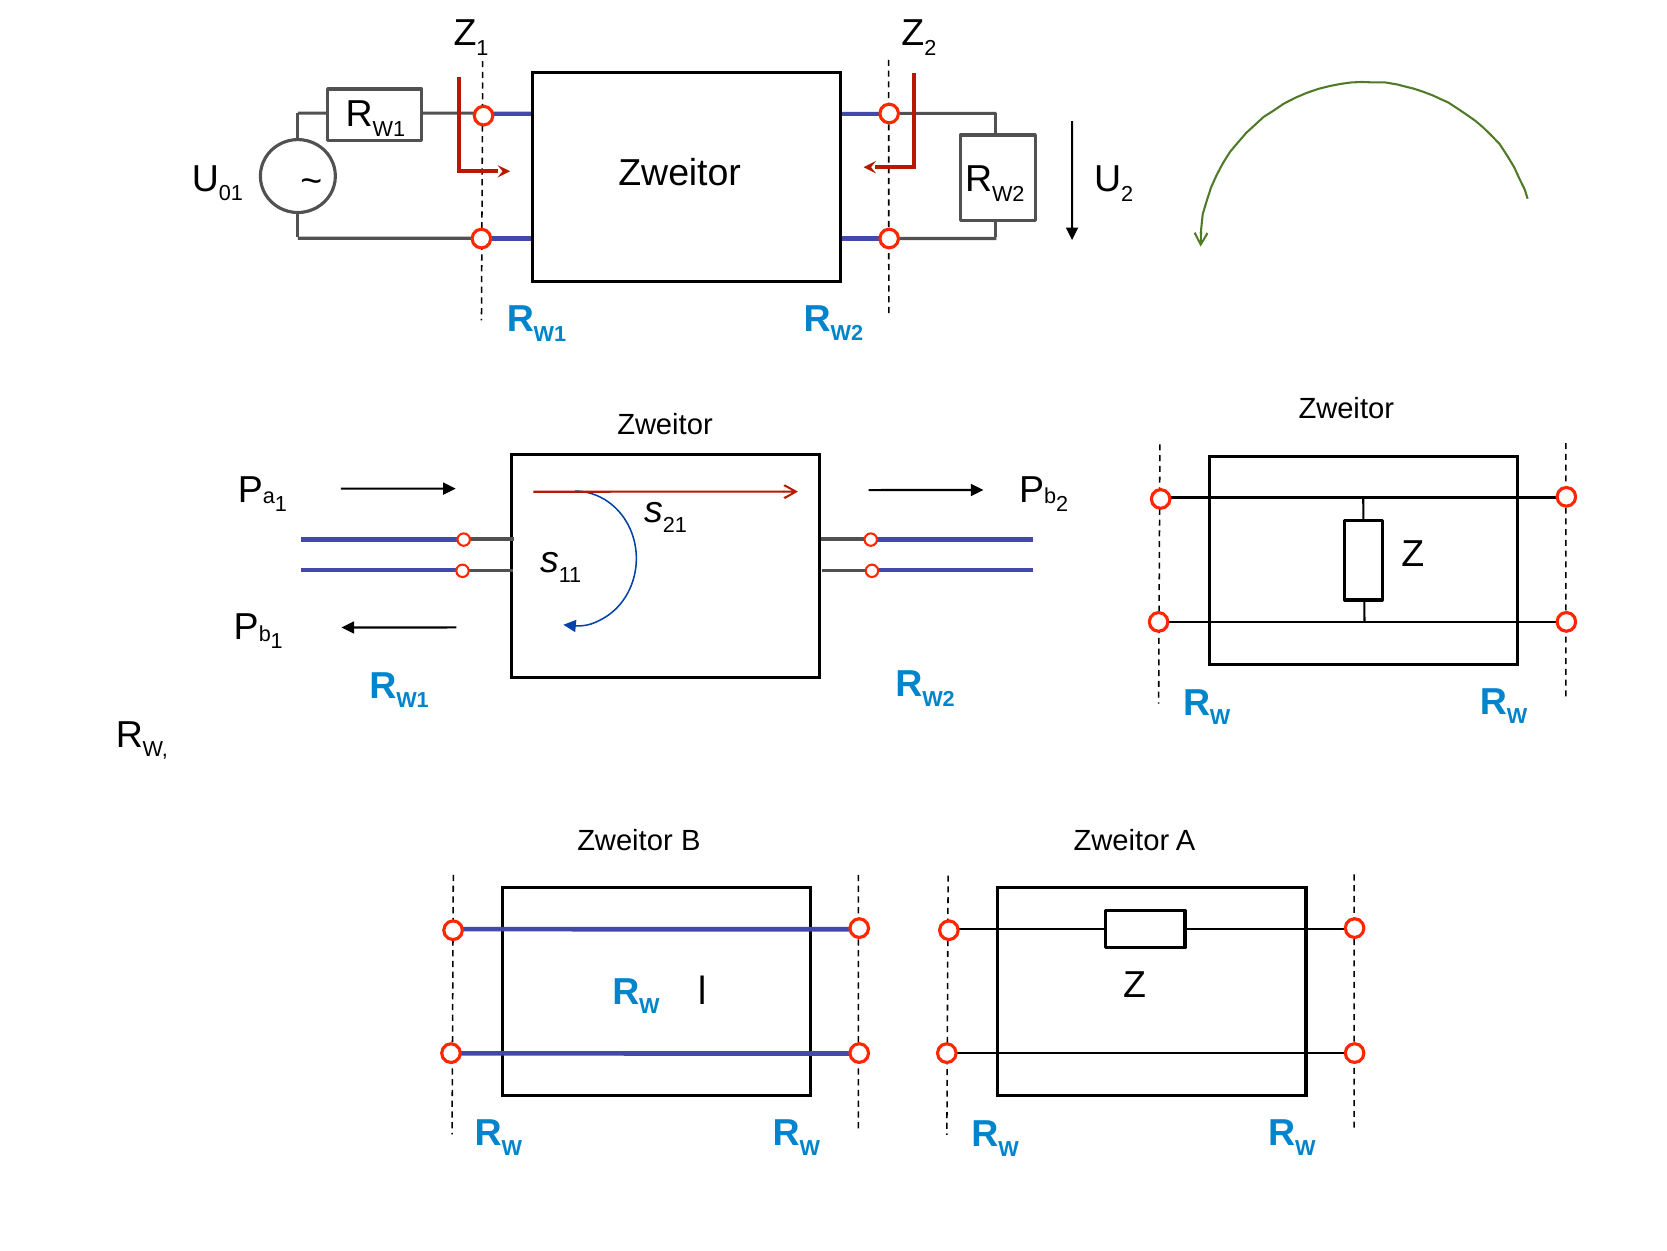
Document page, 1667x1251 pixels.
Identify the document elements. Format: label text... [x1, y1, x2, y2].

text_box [1148, 383, 1576, 737]
text_box [1193, 81, 1528, 247]
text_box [441, 814, 1365, 1168]
text_box RW, [100, 701, 190, 769]
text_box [176, 0, 1165, 353]
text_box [218, 398, 1122, 720]
